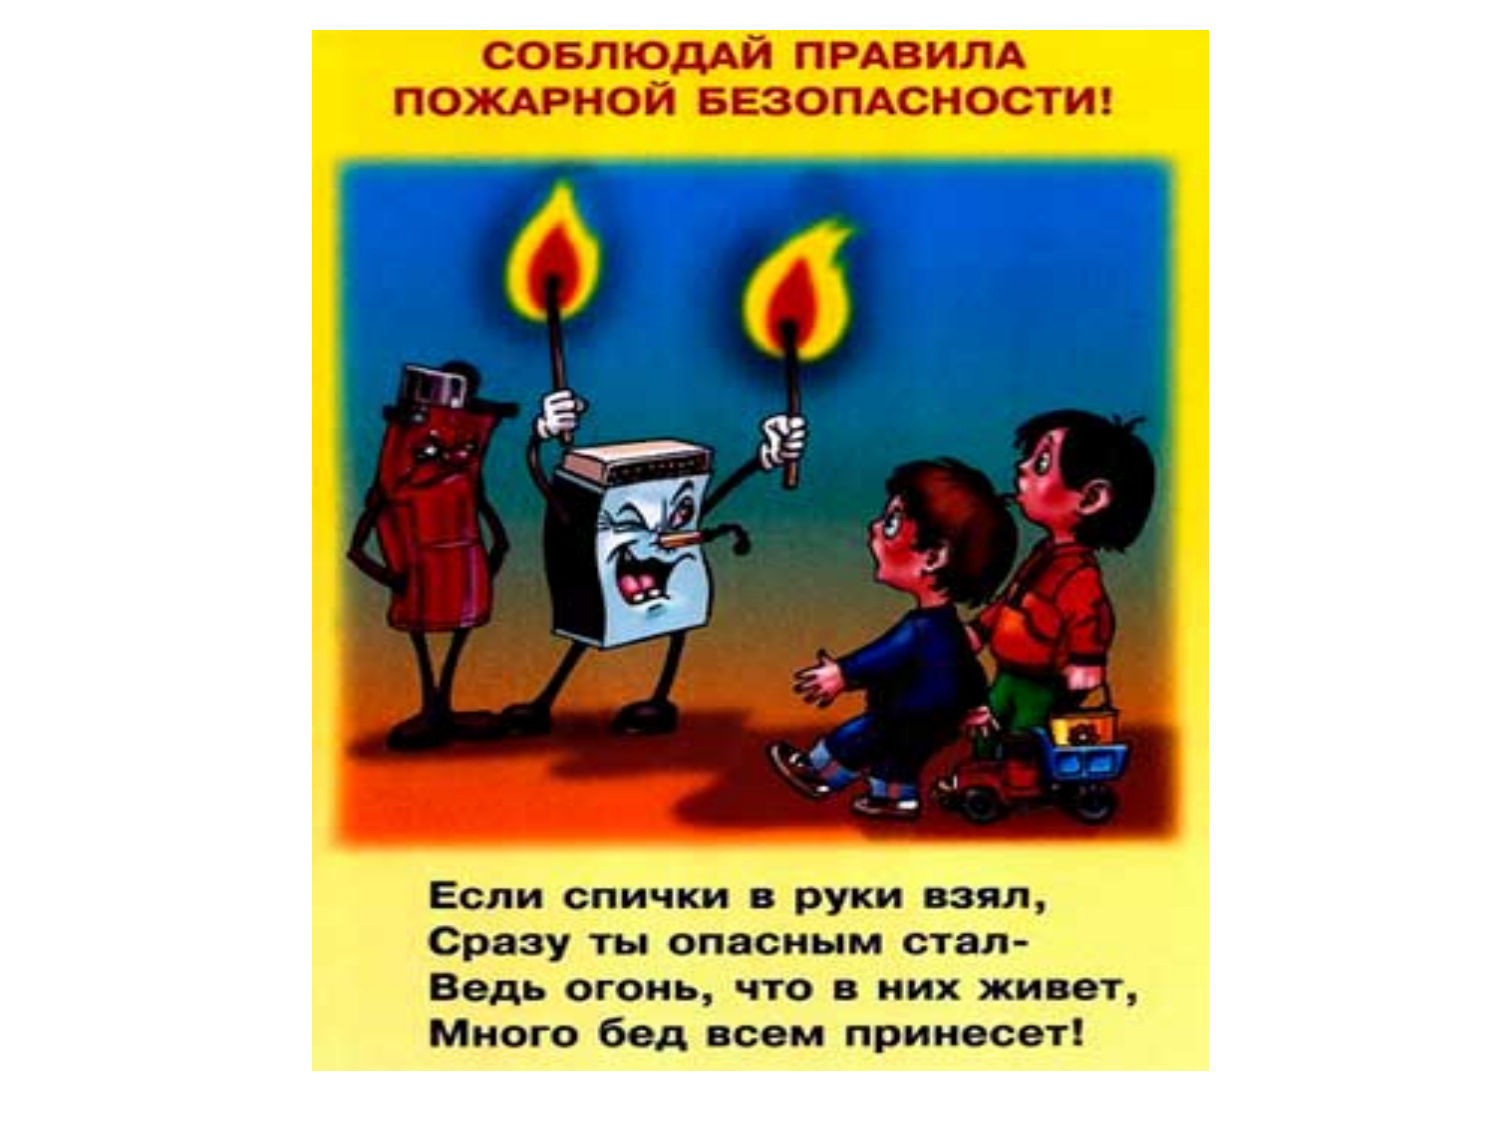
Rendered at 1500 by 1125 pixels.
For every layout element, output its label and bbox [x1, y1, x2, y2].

picture [312, 30, 1209, 1071]
